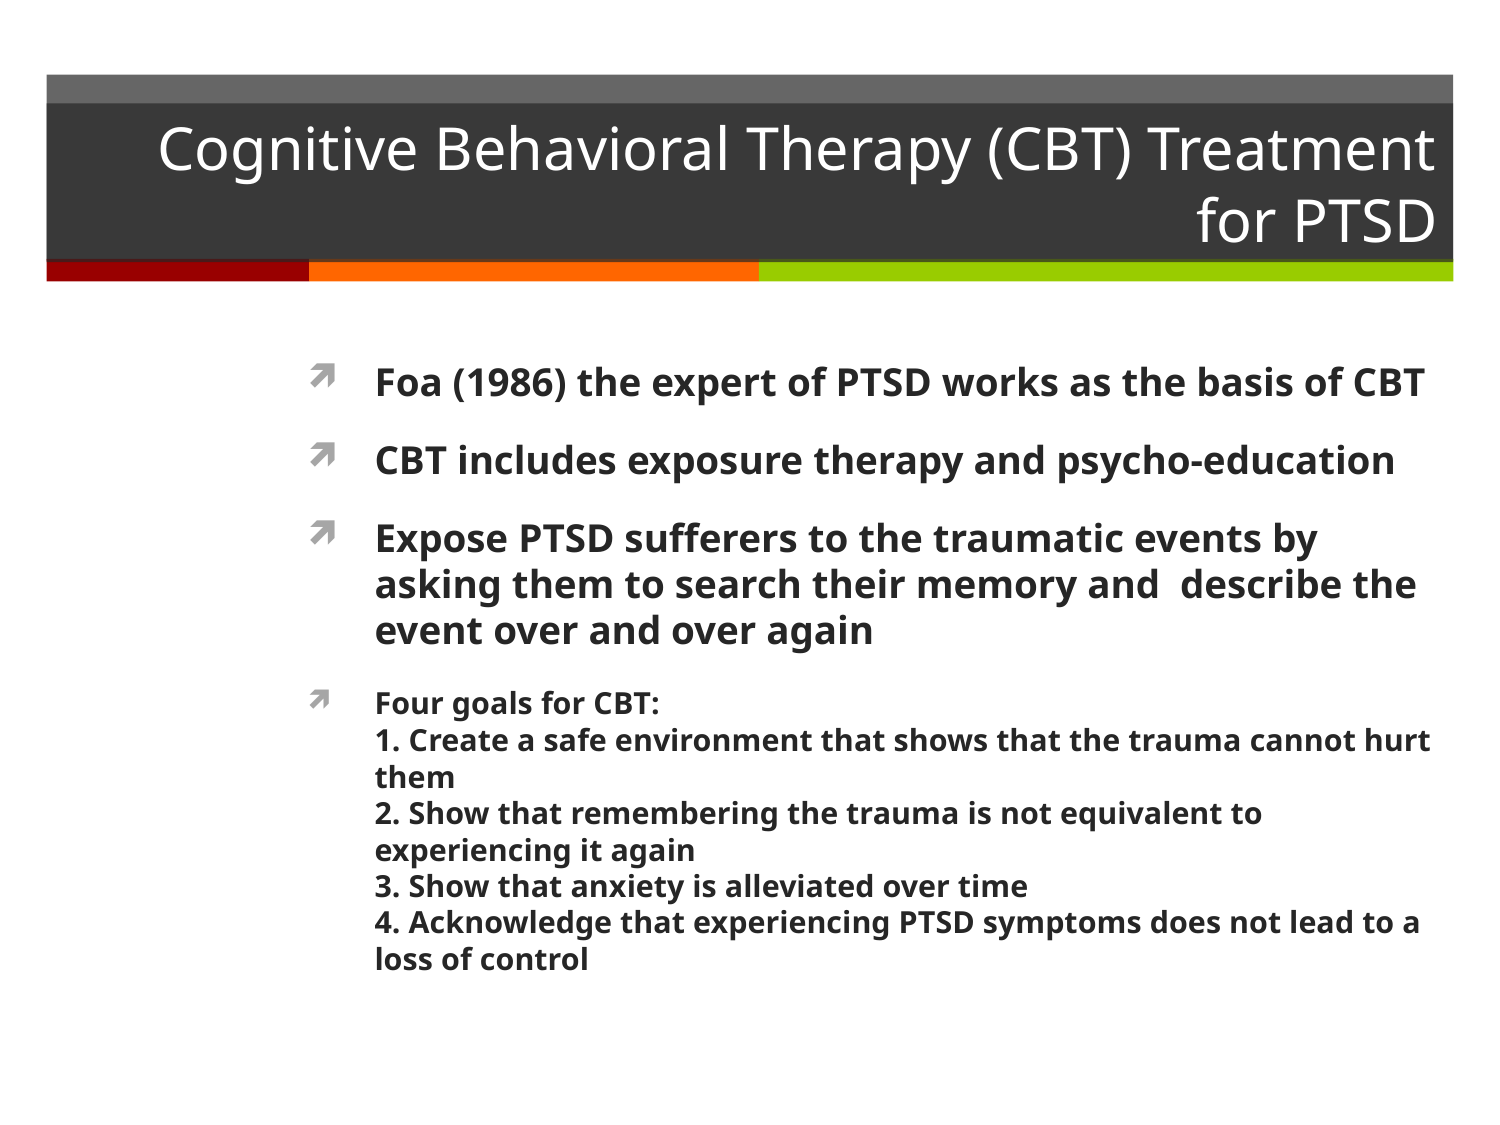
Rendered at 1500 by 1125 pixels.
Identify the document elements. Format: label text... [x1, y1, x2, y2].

list Foa (1986) the expert of PTSD works as the basis of CBT CBT includes exposure therapy and psycho-education Expose PTSD sufferers to the traumatic events by asking them to search their memory and describe the event over and over again Four goals for CBT: 1. Create a safe environment that shows that the trauma cannot hurt them 2. Show that remembering the trauma is not equivalent to experiencing it again 3. Show that anxiety is alleviated over time 4. Acknowledge that experiencing PTSD symptoms does not lead to a loss of control [292, 350, 1454, 1005]
title Cognitive Behavioral Therapy (CBT) Treatment for PTSD [46, 103, 1454, 263]
